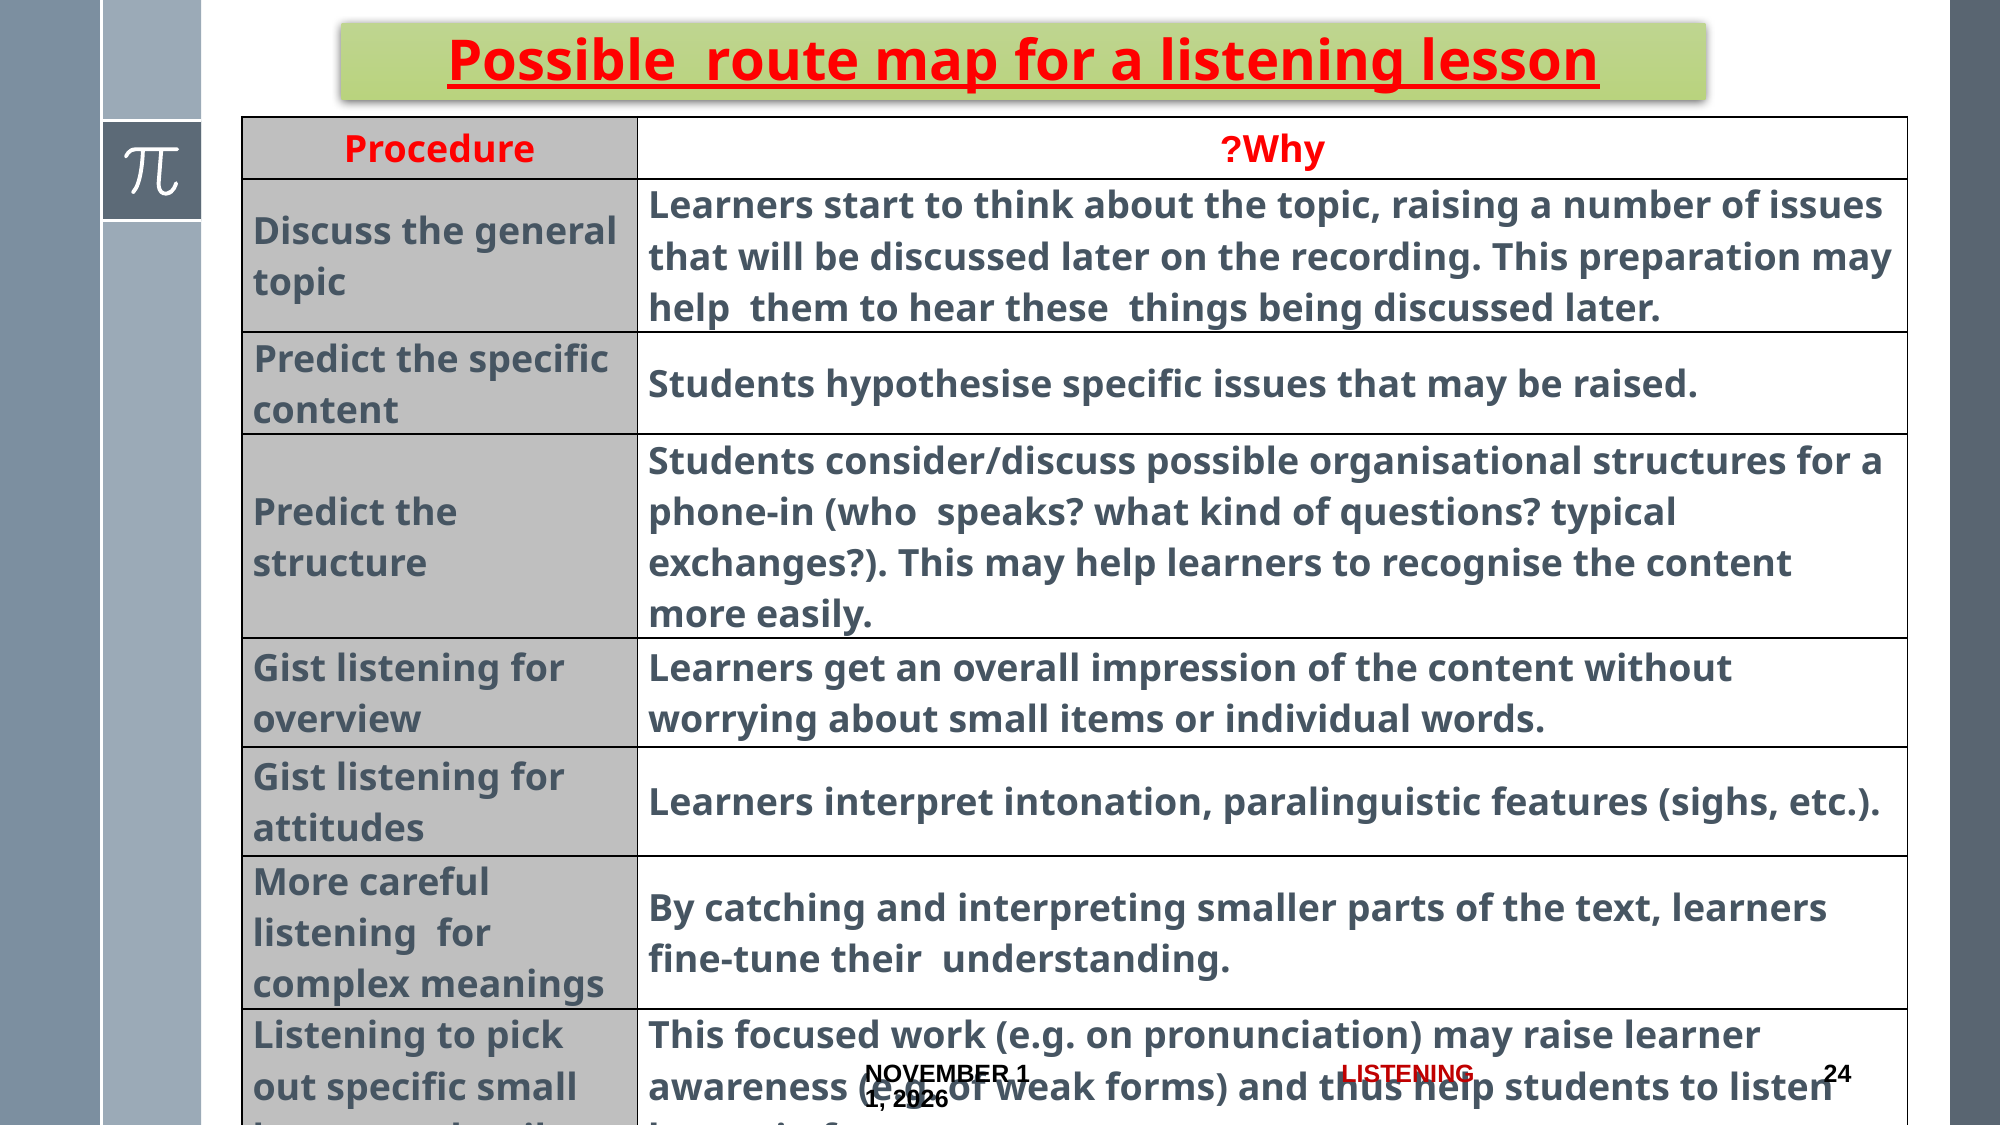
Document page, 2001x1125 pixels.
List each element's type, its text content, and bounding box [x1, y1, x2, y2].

table_cell By catching and interpreting smaller parts of the text, learners fine-tune their understanding. [638, 857, 1907, 1008]
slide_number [849, 1042, 1050, 1103]
table_cell Gist listening for overview [243, 639, 637, 746]
table_cell Predict the specific content [243, 333, 637, 433]
table_header Why? [638, 118, 1907, 178]
table_cell Gist listening for attitudes [243, 748, 637, 855]
slide_number 24 [1766, 1042, 1867, 1103]
table_header Procedure [243, 118, 637, 178]
table_cell Listening to pick out specific small language details [243, 1010, 637, 1125]
table_cell Learners get an overall impression of the content without worrying about small items or individual words. [638, 639, 1907, 746]
table_cell More careful listening for complex meanings [243, 857, 637, 1008]
table_cell Predict the structure [243, 435, 637, 637]
table_cell Students hypothesise specific issues that may be raised. [638, 333, 1907, 433]
table_cell Students consider/discuss possible organisational structures for a phone-in (who speaks? what kind of questions? typical exchanges?). This may help learners to recognise the content more easily. [638, 435, 1907, 637]
table_cell This focused work (e.g. on pronunciation) may raise learner awareness (e.g. of weak forms) and thus help students to listen better in future. [638, 1010, 1907, 1125]
title Possible route map for a listening lesson [341, 23, 1706, 100]
table_cell Learners start to think about the topic, raising a number of issues that will be discussed later on the recording. This preparation may help them to hear these things being discussed later. [638, 180, 1907, 331]
footer Listening [1082, 1042, 1735, 1103]
table_cell Learners interpret intonation, paralinguistic features (sighs, etc.). [638, 748, 1907, 855]
table_cell Discuss the general topic [243, 180, 637, 331]
